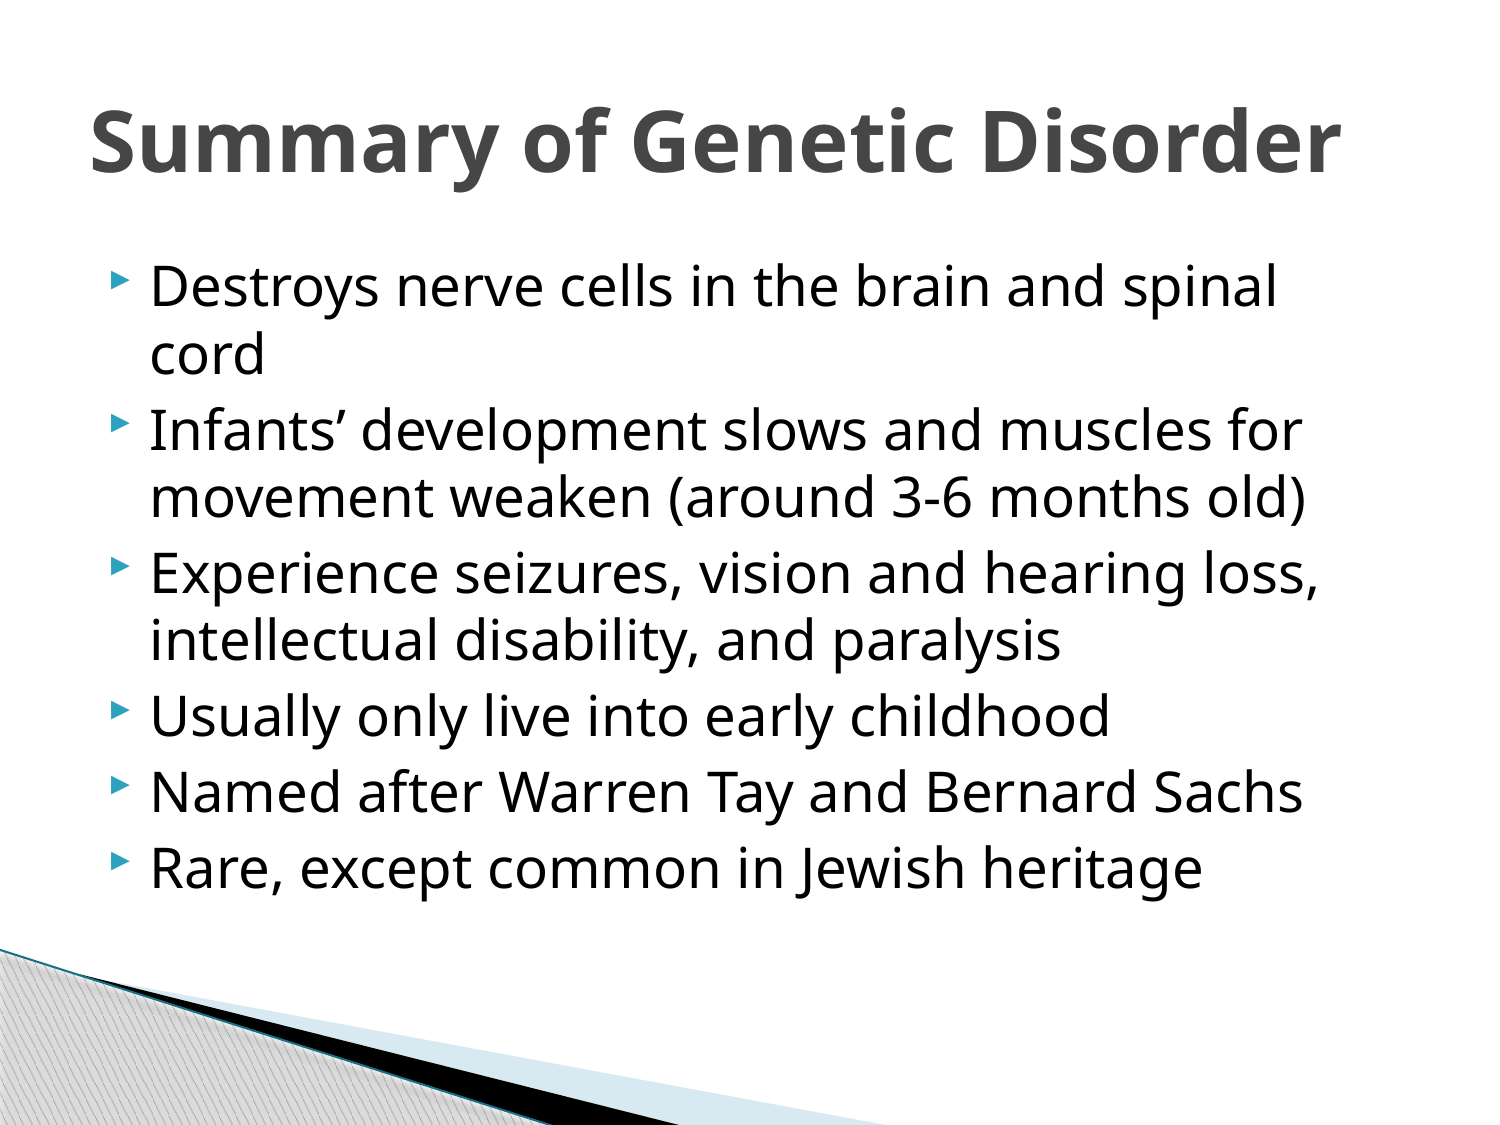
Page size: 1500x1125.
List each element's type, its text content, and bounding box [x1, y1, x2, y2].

title Summary of Genetic Disorder [75, 45, 1425, 233]
list Destroys nerve cells in the brain and spinal cord Infants’ development slows and muscles for movement weaken (around 3-6 months old) Experience seizures, vision and hearing loss, intellectual disability, and paralysis Usually only live into early childhood Named after Warren Tay and Bernard Sachs Rare, except common in Jewish heritage [74, 242, 1426, 986]
